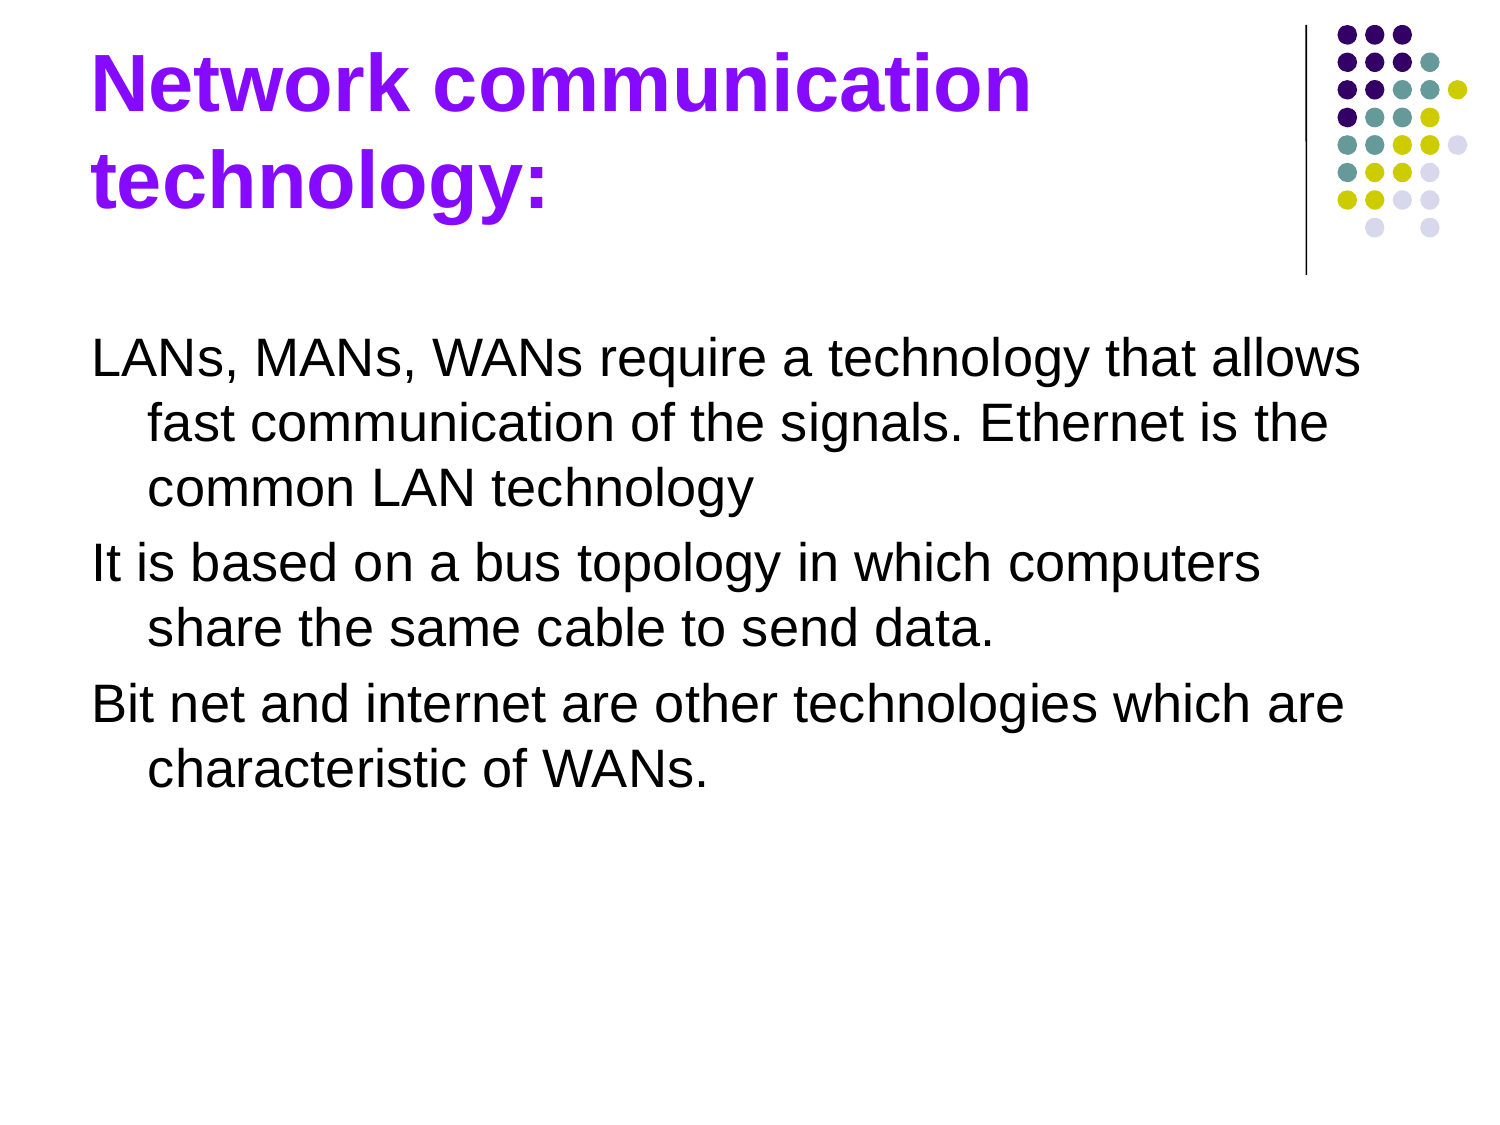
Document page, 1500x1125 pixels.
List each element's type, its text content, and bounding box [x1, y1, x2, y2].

title Network communication technology: [74, 19, 1313, 233]
list LANs, MANs, WANs require a technology that allows fast communication of the signals. Ethernet is the common LAN technology It is based on a bus topology in which computers share the same cable to send data. Bit net and internet are other technologies which are characteristic of WANs. [76, 314, 1427, 1039]
